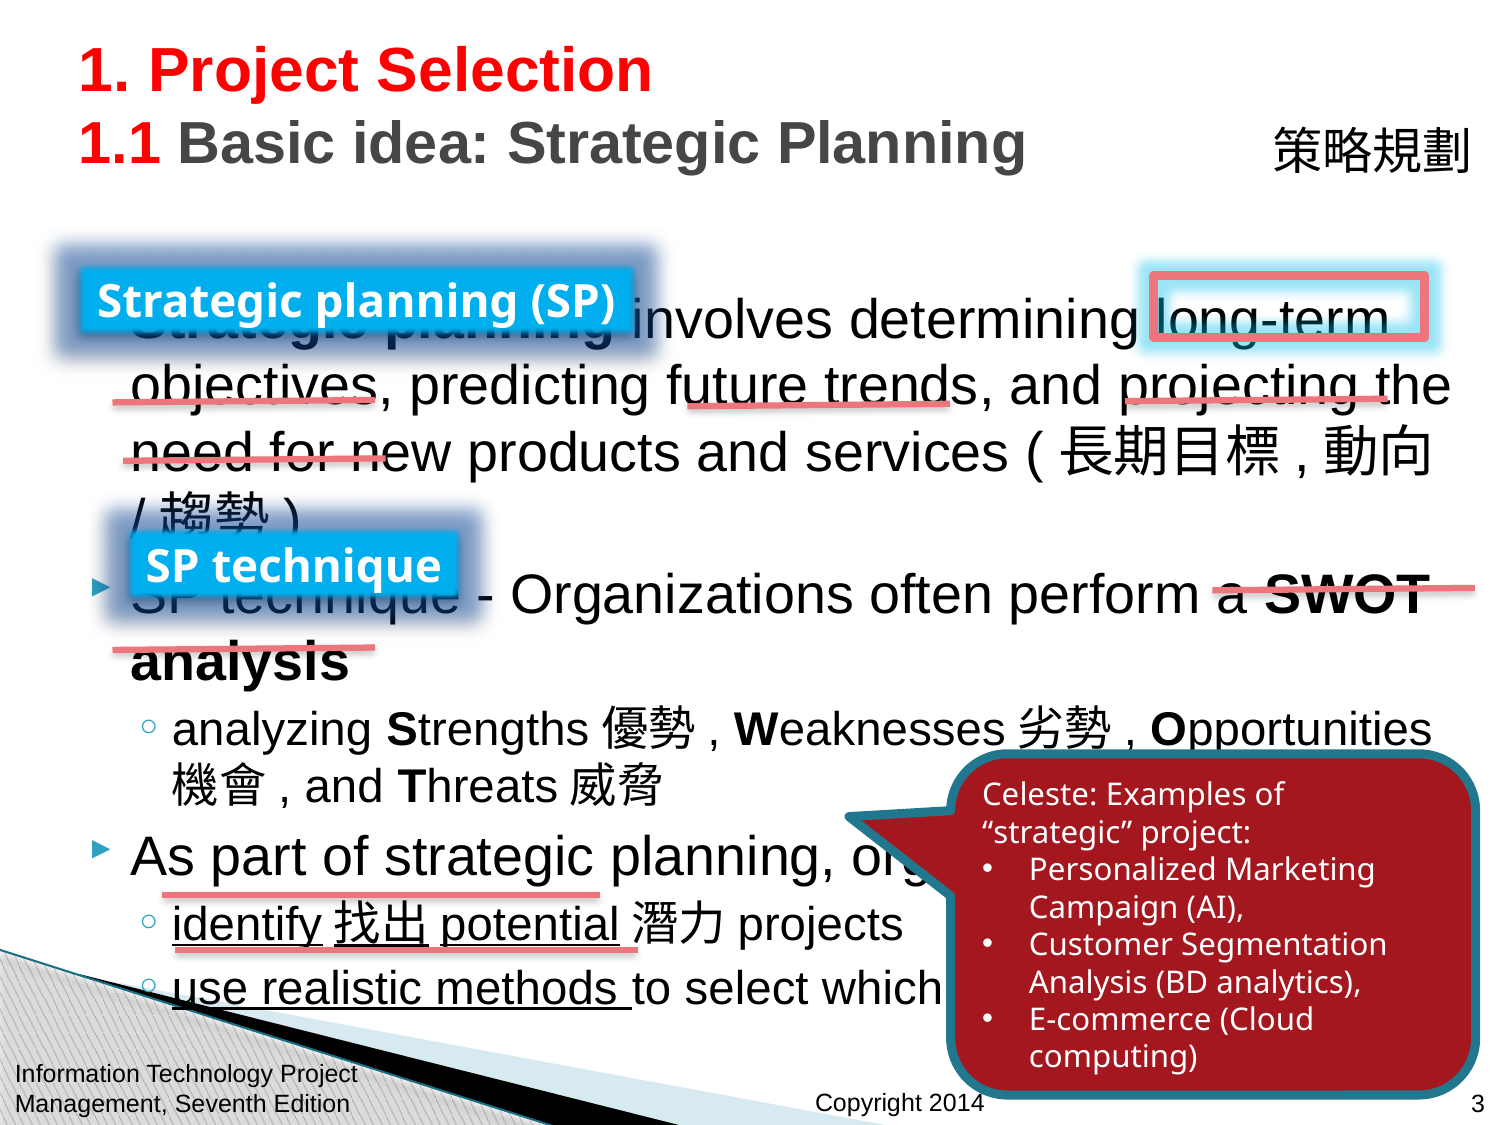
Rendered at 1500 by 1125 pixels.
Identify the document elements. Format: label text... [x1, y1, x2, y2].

text_box Celeste: digital transformation need – “thrive” or “die” [1132, 275, 1447, 359]
text_box [1149, 271, 1429, 342]
text_box 策略規劃 [1257, 111, 1488, 187]
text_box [122, 398, 1388, 462]
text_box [112, 587, 1476, 651]
slide_number 3 [1412, 1065, 1500, 1125]
text_box SP technique [133, 535, 455, 587]
text_box Celeste: Examples of “strategic” project: Personalized Marketing Campaign (AI), Customer Segmentation Analysis (BD analytics), E-commerce (Cloud computing) [844, 749, 1481, 1100]
text_box Strategic planning (SP) [83, 271, 630, 329]
title 1. Project Selection 1.1 Basic idea: Strategic Planning [64, 21, 1415, 184]
list Strategic planning involves determining long-term objectives, predicting future trends, and projecting the need for new products and services (長期目標,動向/趨勢) SP technique - Organizations often perform a SWOT analysis analyzing Strengths優勢, Weaknesses劣勢, Opportunities機會, and Threats威脅 As part of strategic planning, organizations identify找出potential潛力projects use realistic methods to select which projects to work on [56, 275, 1475, 1025]
footer Information Technology Project Management, Seventh Edition [0, 1065, 386, 1125]
